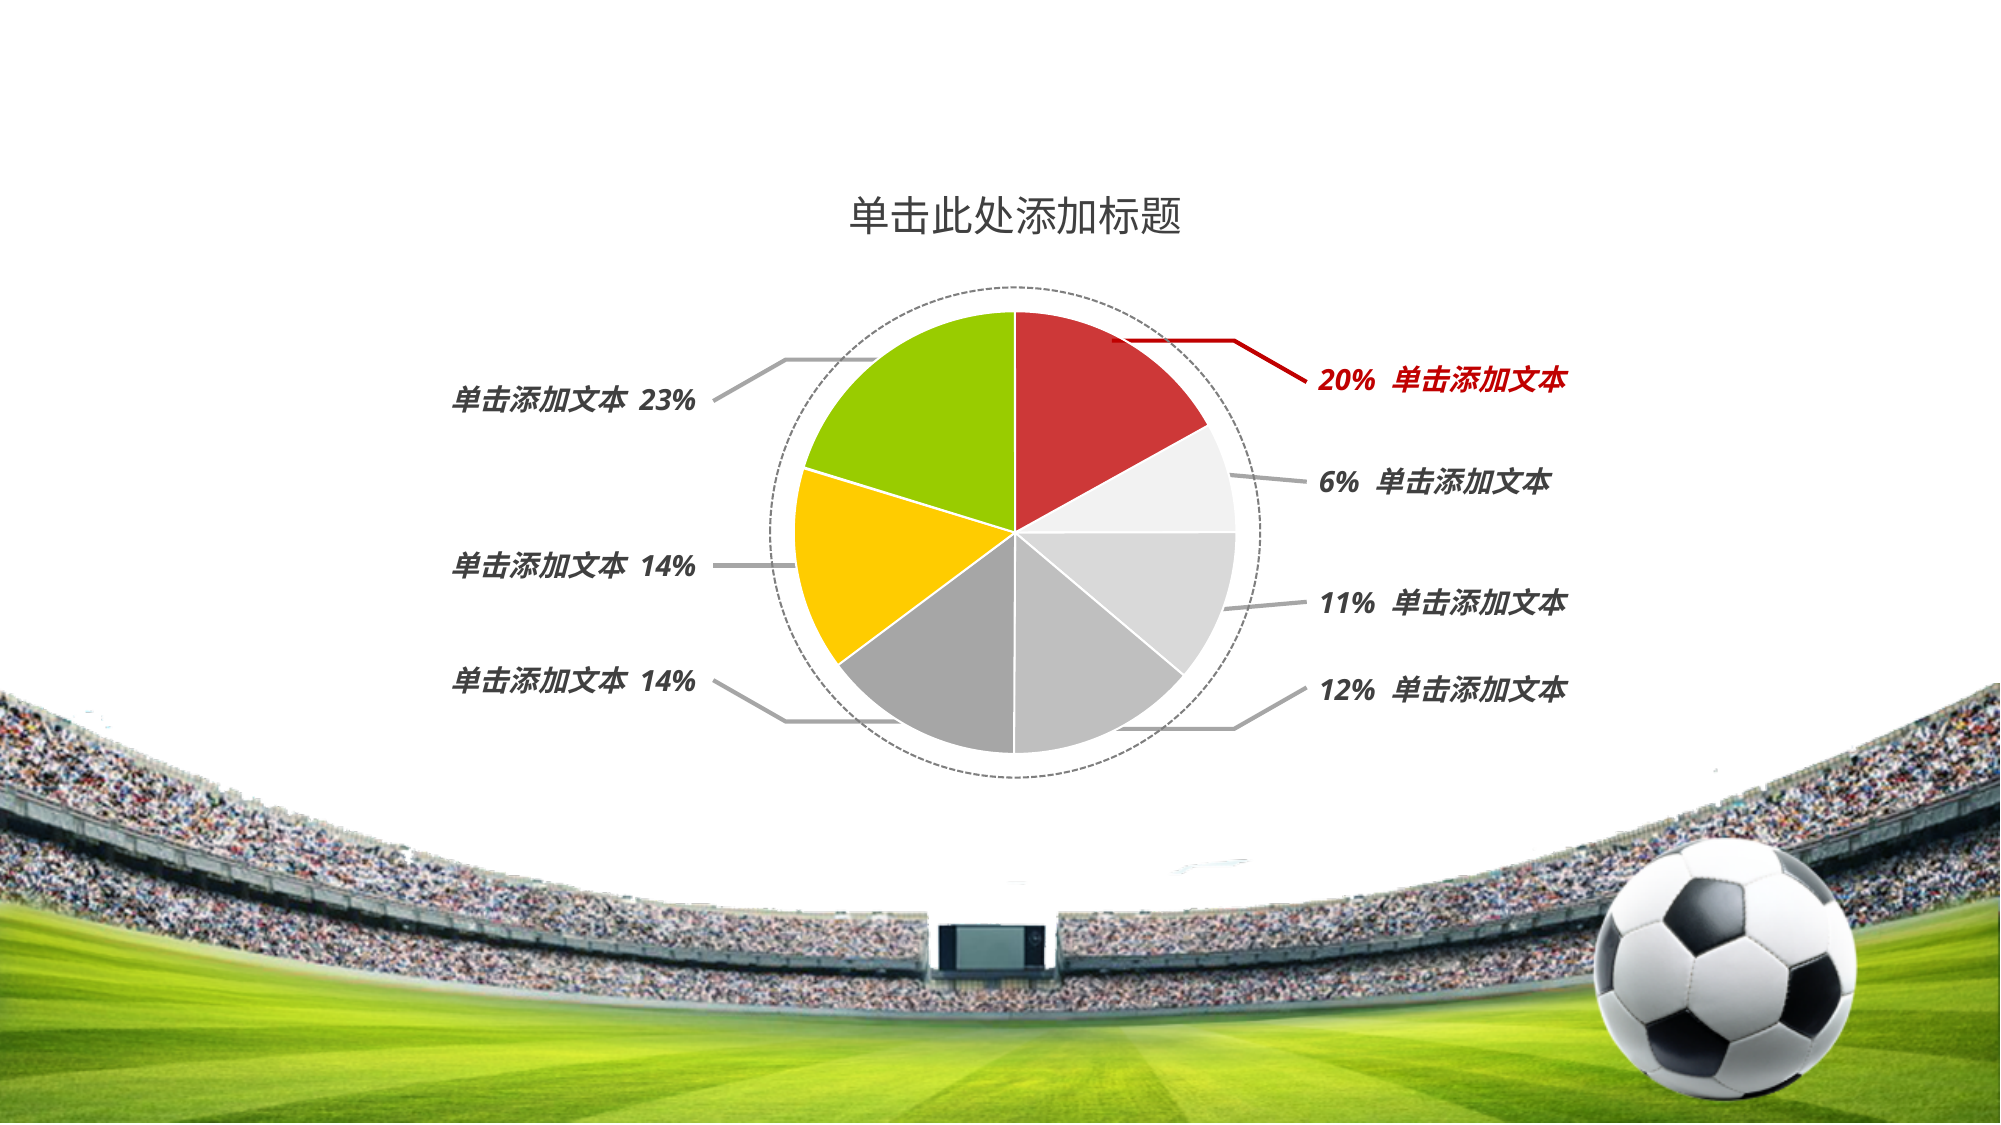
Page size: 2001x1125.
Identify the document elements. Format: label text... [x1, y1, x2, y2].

text_box 单击此处添加标题 [748, 182, 1282, 247]
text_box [1261, 340, 1695, 729]
picture [0, 683, 2000, 1123]
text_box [323, 359, 770, 722]
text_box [770, 287, 1261, 778]
